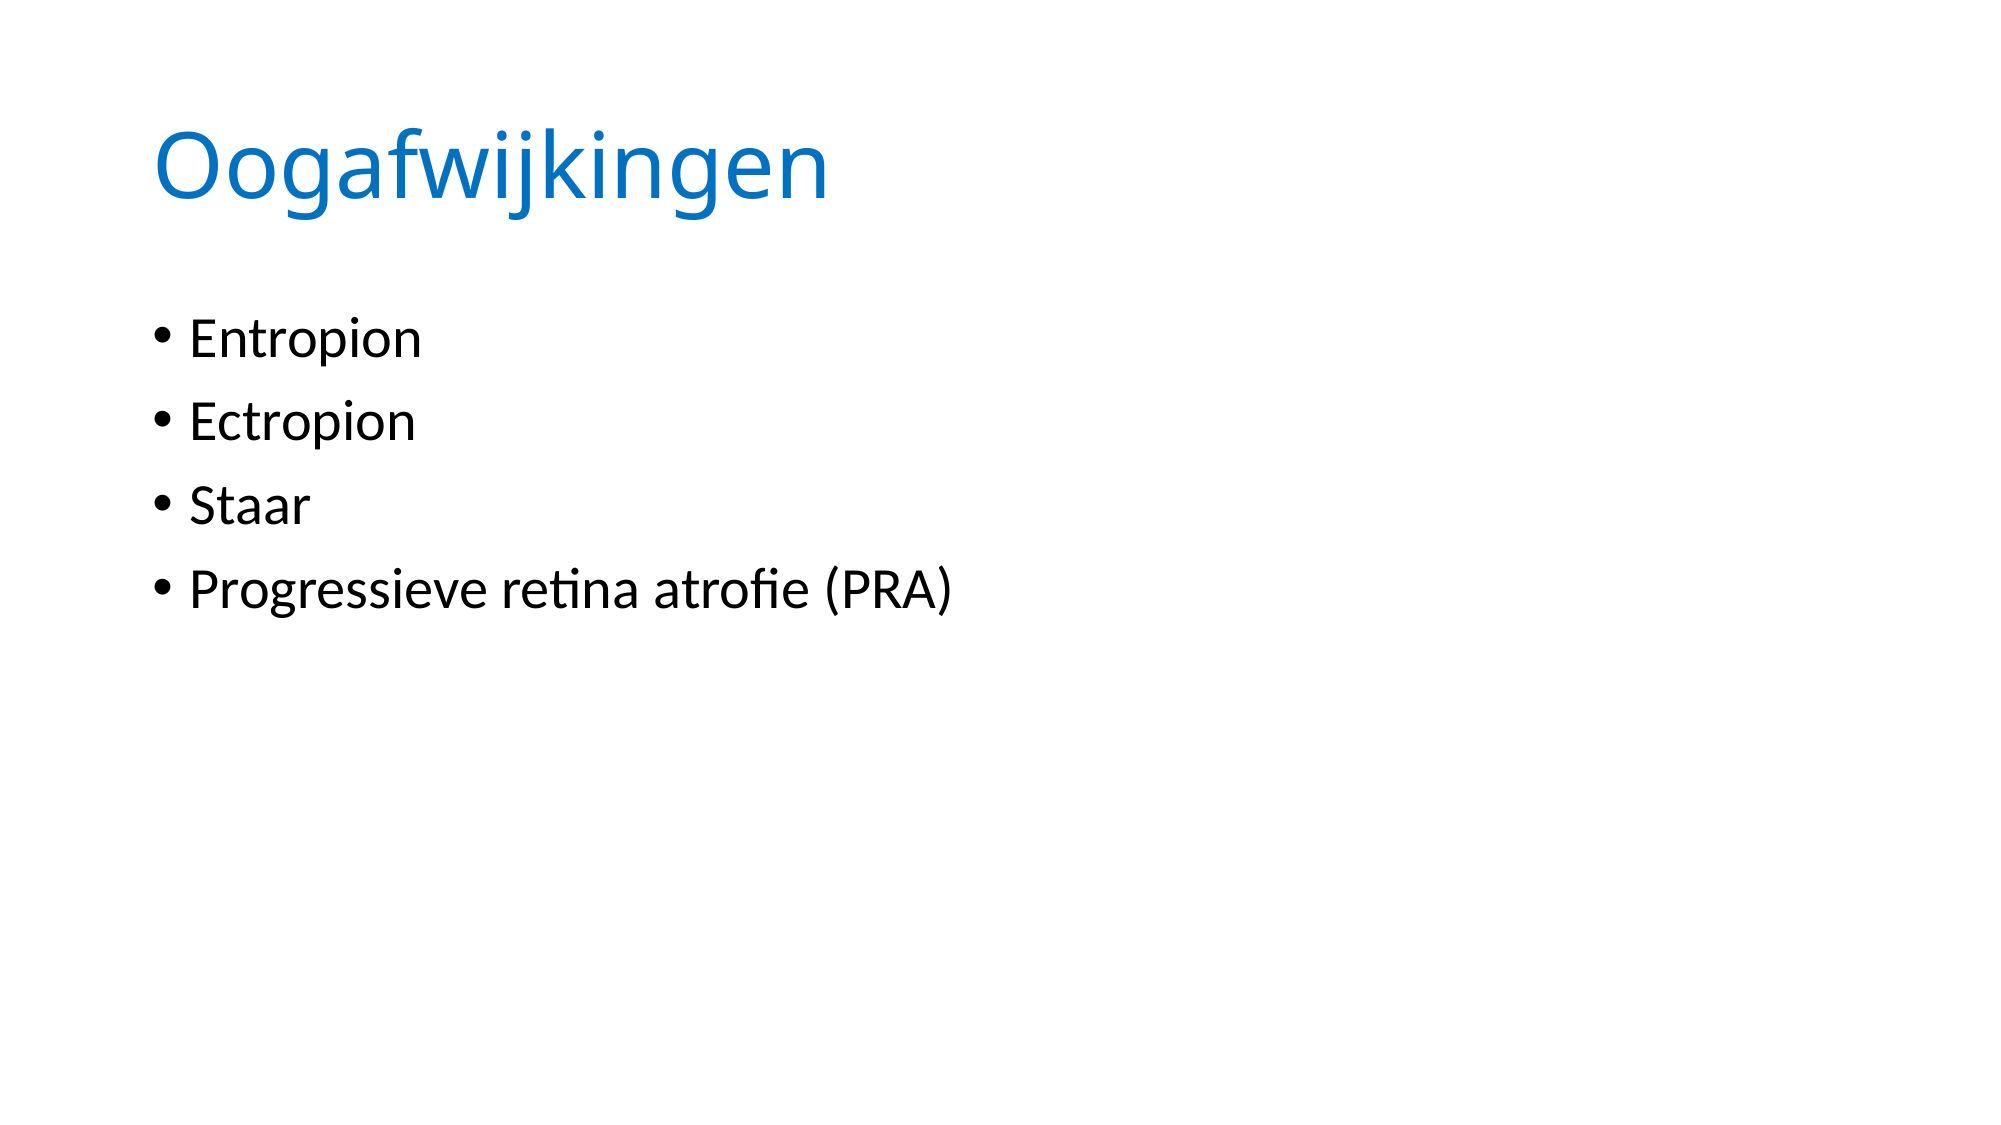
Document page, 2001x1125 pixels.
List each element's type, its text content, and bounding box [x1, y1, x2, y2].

title Oogafwijkingen [137, 59, 1863, 278]
list Entropion Ectropion Staar Progressieve retina atrofie (PRA) [137, 299, 1863, 1014]
